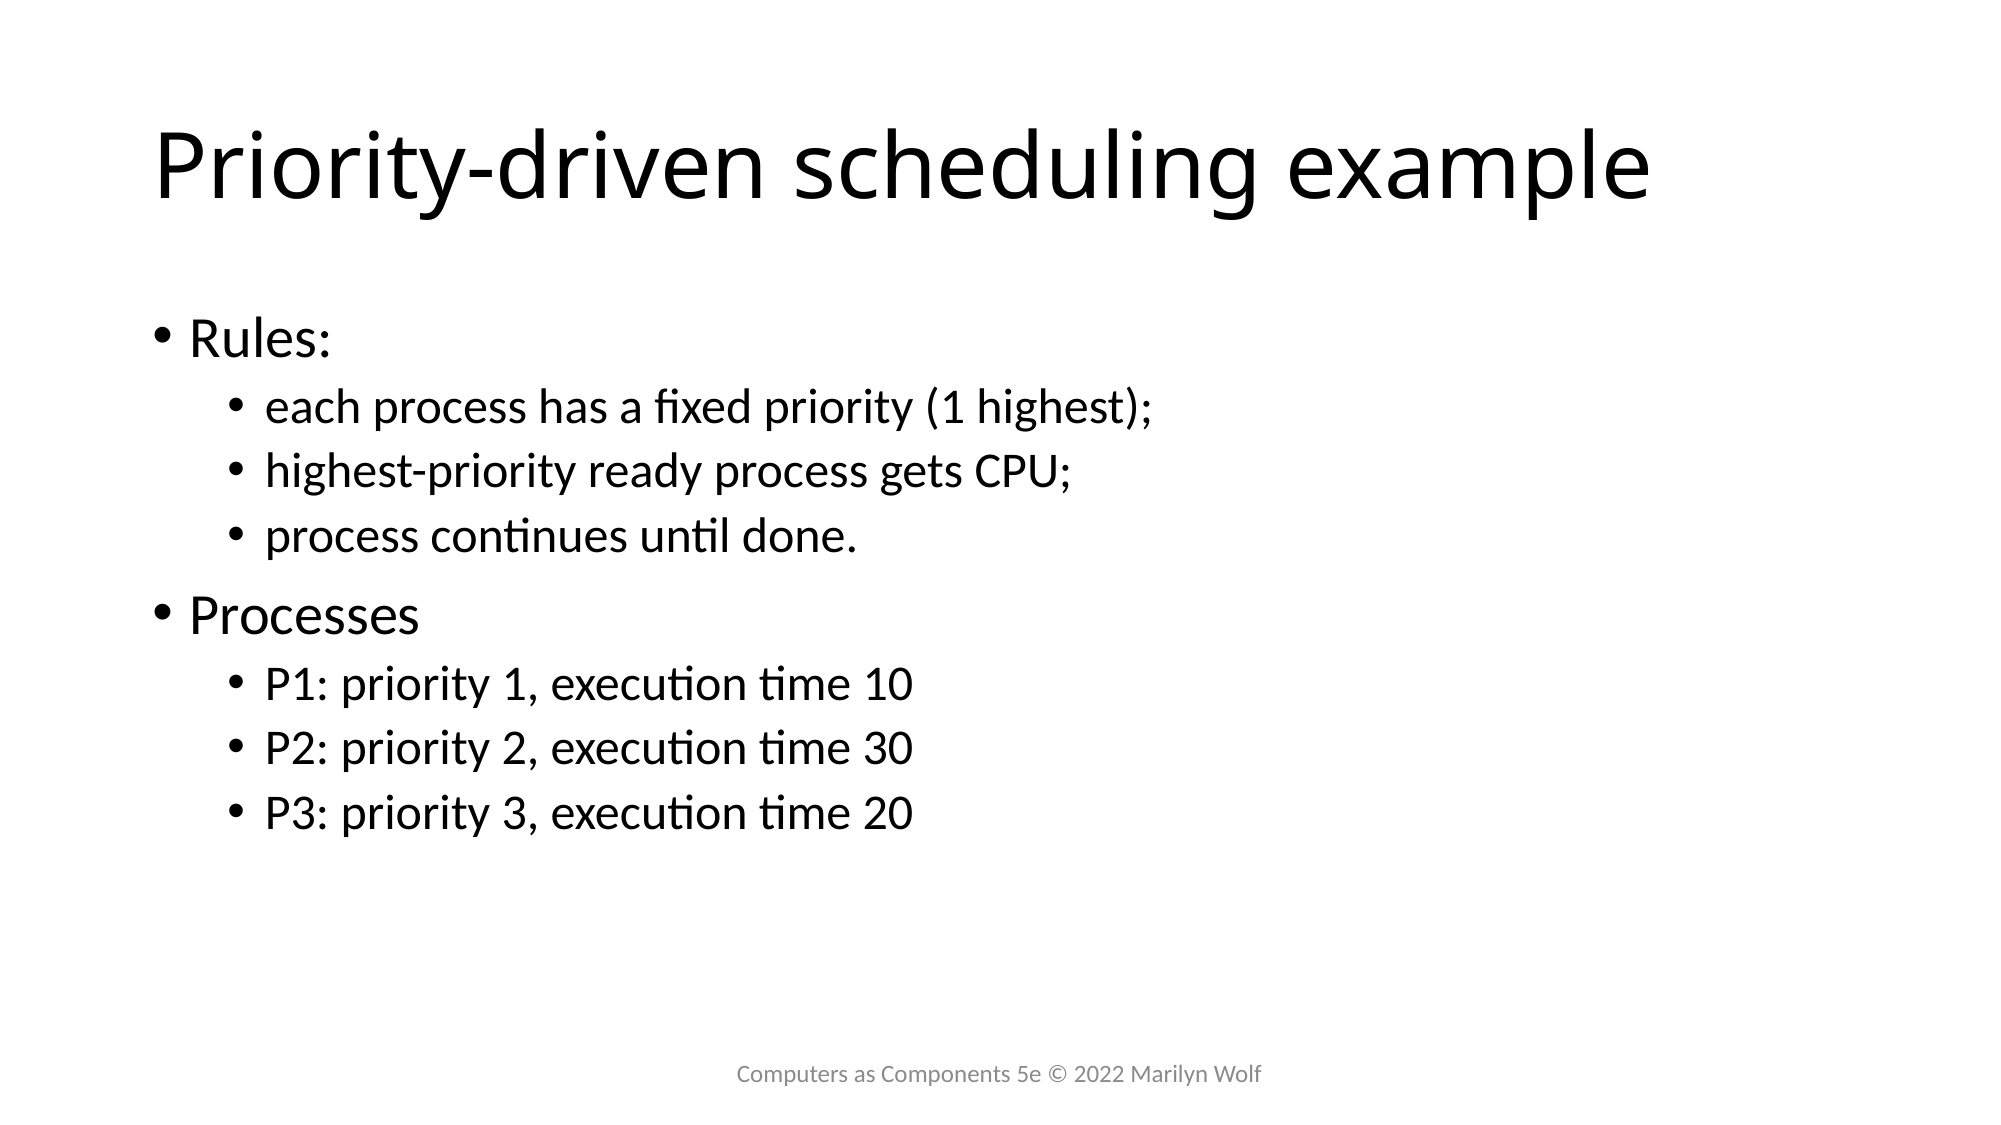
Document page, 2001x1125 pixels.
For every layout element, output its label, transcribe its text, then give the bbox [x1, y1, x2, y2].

list Rules: each process has a fixed priority (1 highest); highest-priority ready process gets CPU; process continues until done. Processes P1: priority 1, execution time 10 P2: priority 2, execution time 30 P3: priority 3, execution time 20 [137, 299, 1863, 1014]
title Priority-driven scheduling example [137, 59, 1863, 278]
footer Computers as Components 5e © 2022 Marilyn Wolf [662, 1042, 1338, 1103]
